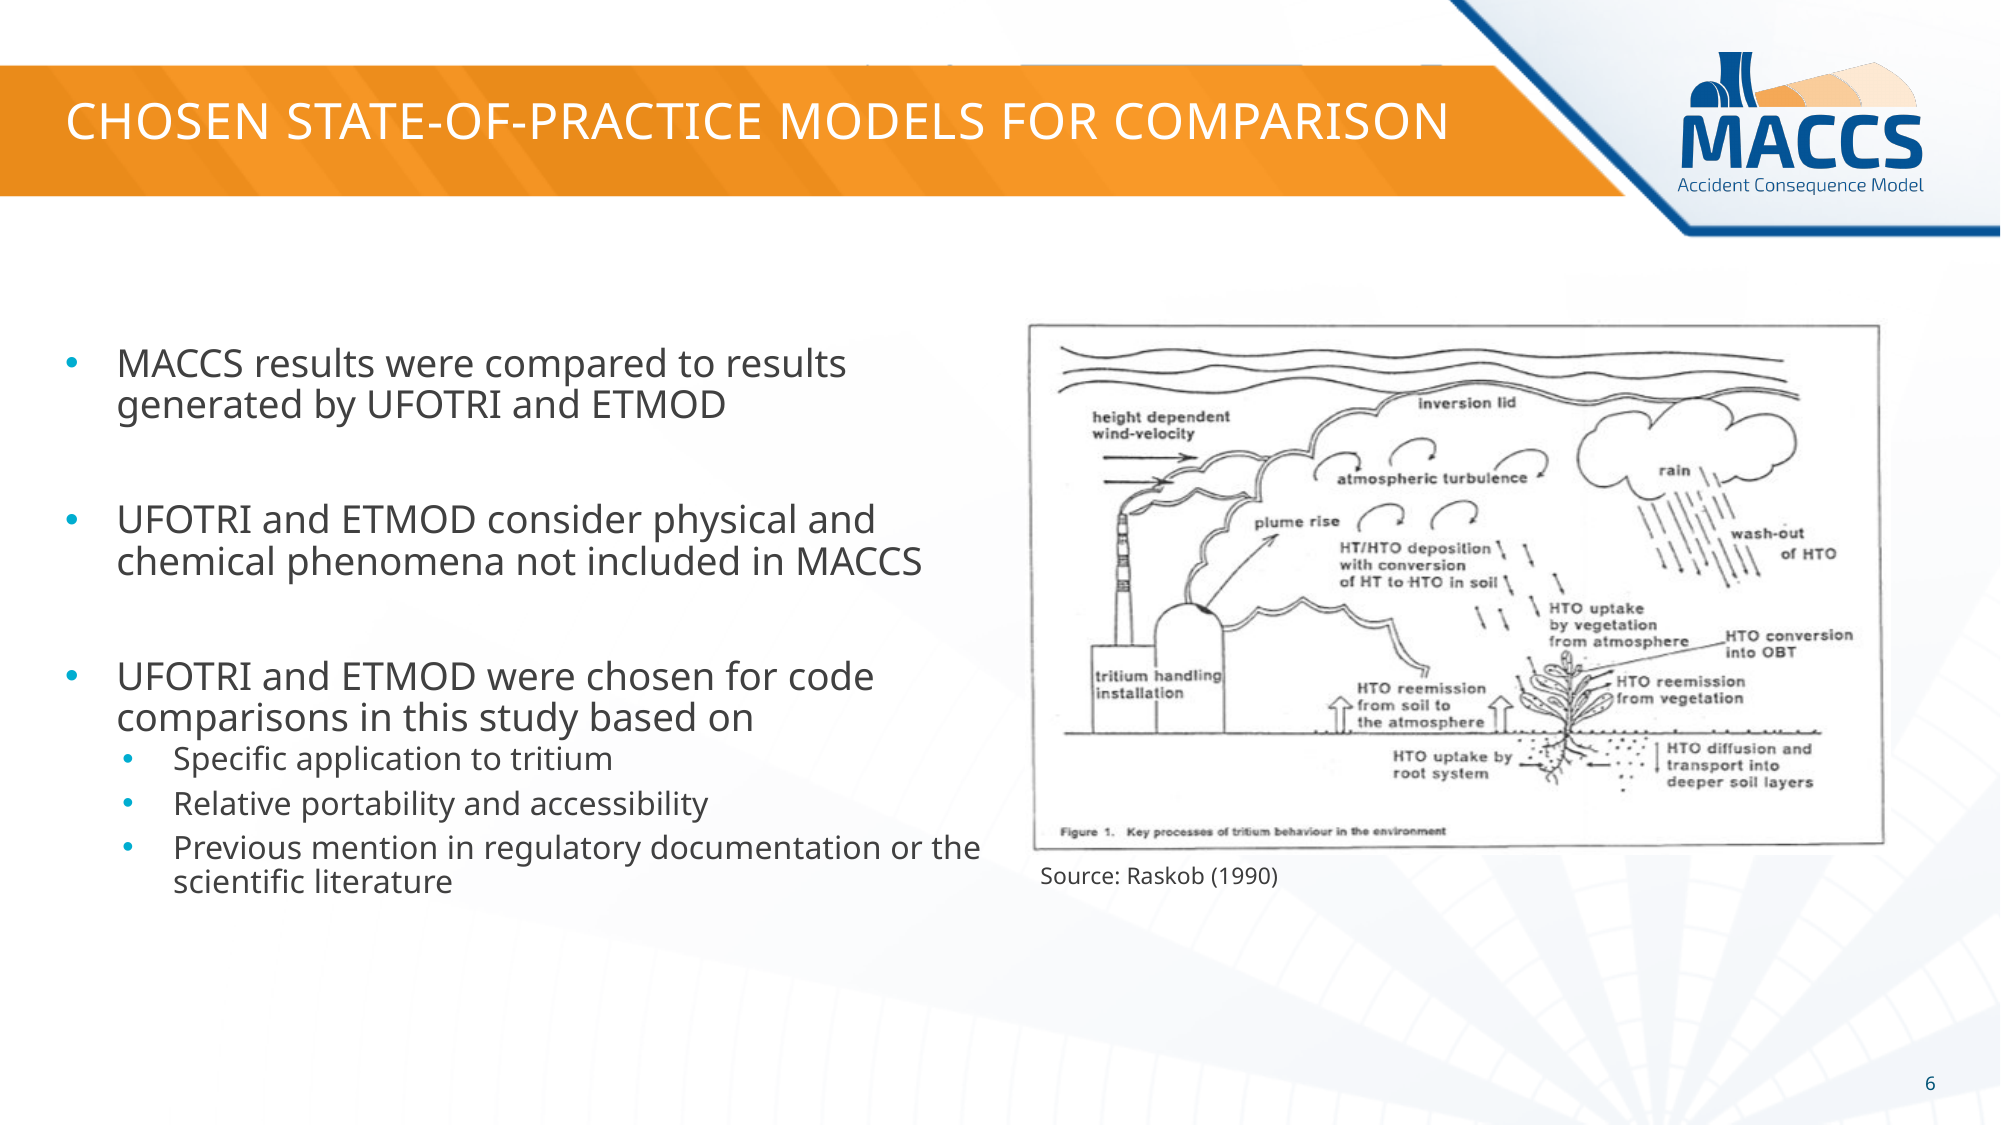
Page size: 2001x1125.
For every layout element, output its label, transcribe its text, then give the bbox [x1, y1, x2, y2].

slide_number 6 [1910, 1064, 1991, 1109]
list MACCS results were compared to results generated by UFOTRI and ETMOD UFOTRI and ETMOD consider physical and chemical phenomena not included in MACCS UFOTRI and ETMOD were chosen for code comparisons in this study based on Specific application to tritium​ Relative portability and accessibility Previous mention in regulatory documentation or the scientific literature [65, 336, 1000, 918]
text_box Source: Raskob (1990) [1025, 855, 1637, 891]
picture [0, 0, 2001, 1125]
title Chosen State-of-Practice Models for Comparison [65, 67, 1554, 180]
